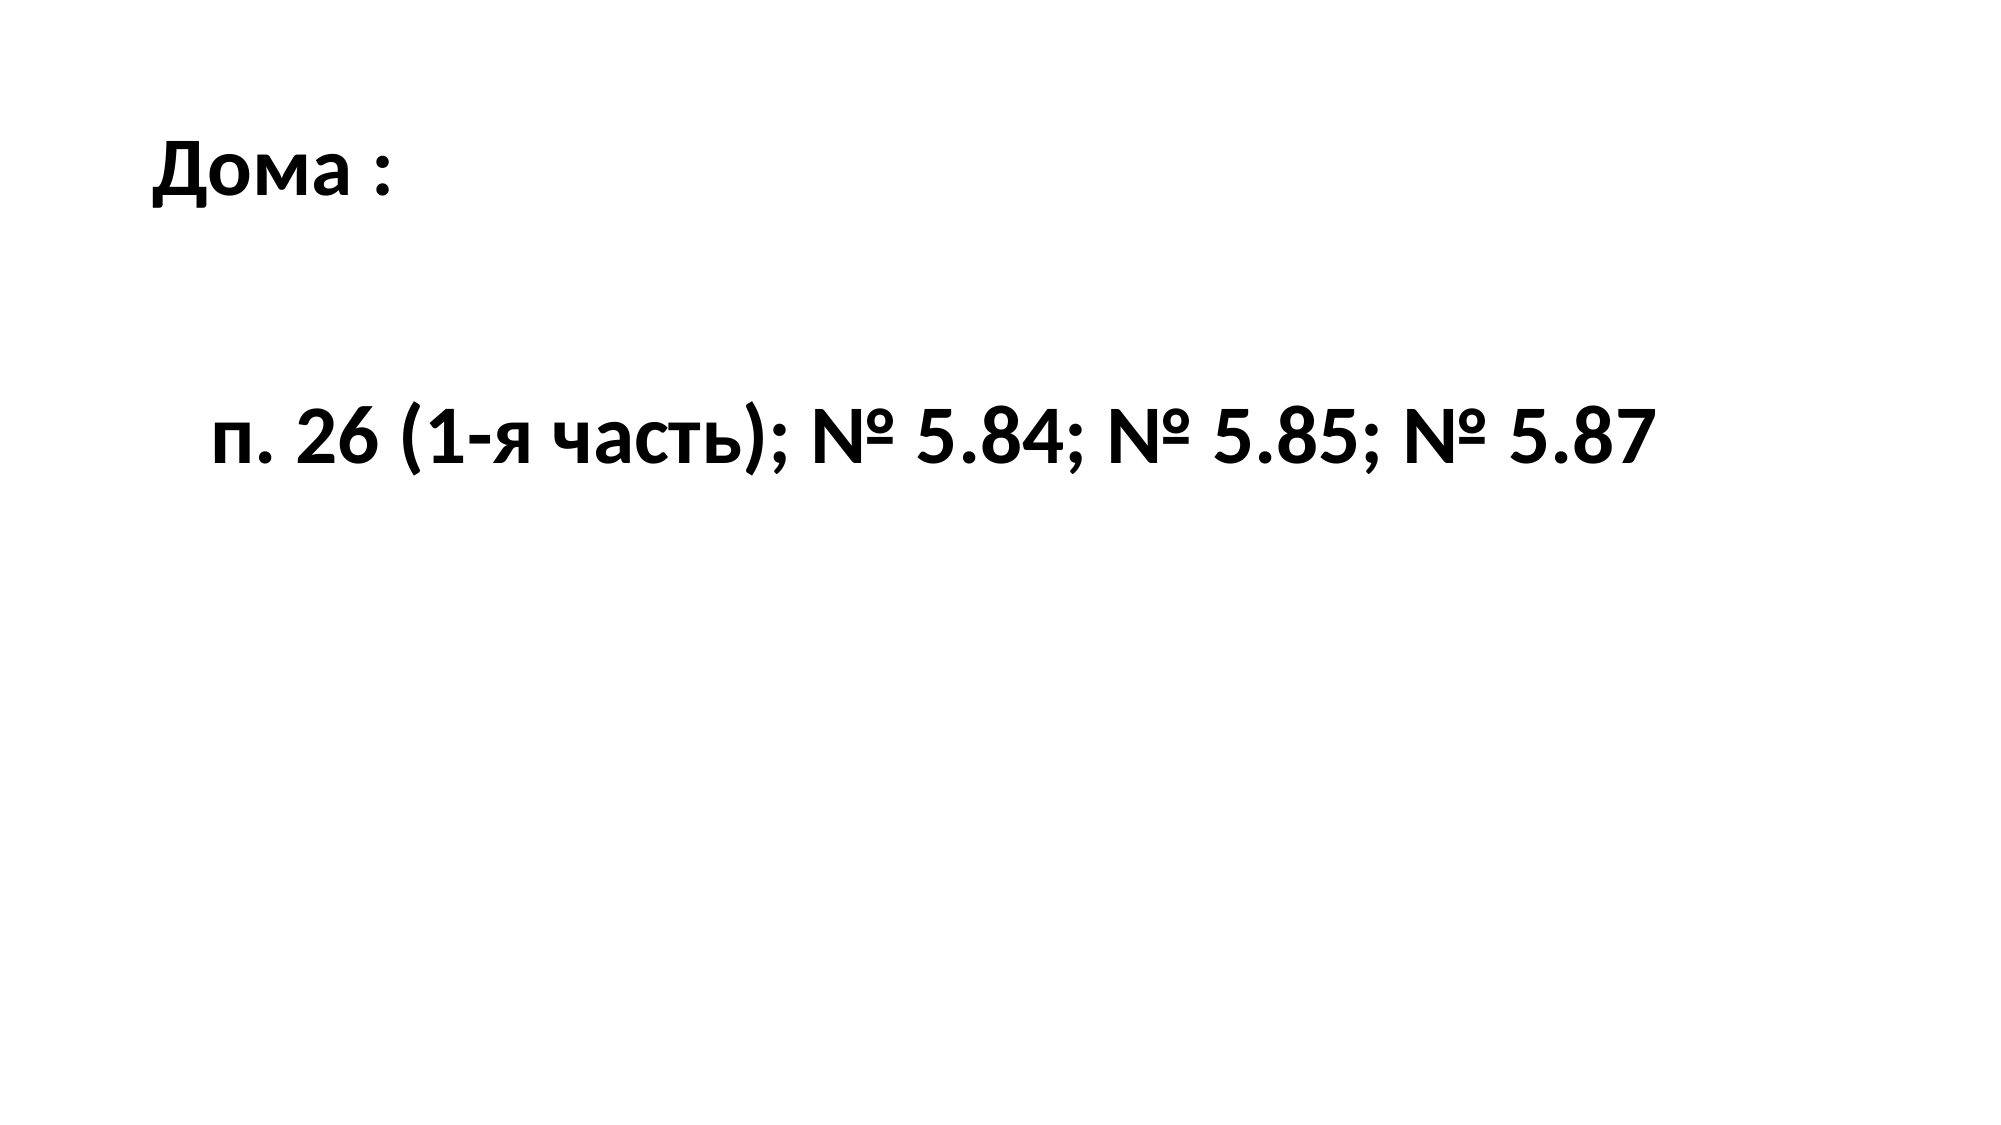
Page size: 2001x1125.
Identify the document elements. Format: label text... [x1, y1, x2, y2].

title Дома : [137, 59, 1863, 278]
list п. 26 (1-я часть); № 5.84; № 5.85; № 5.87 [195, 323, 1753, 543]
